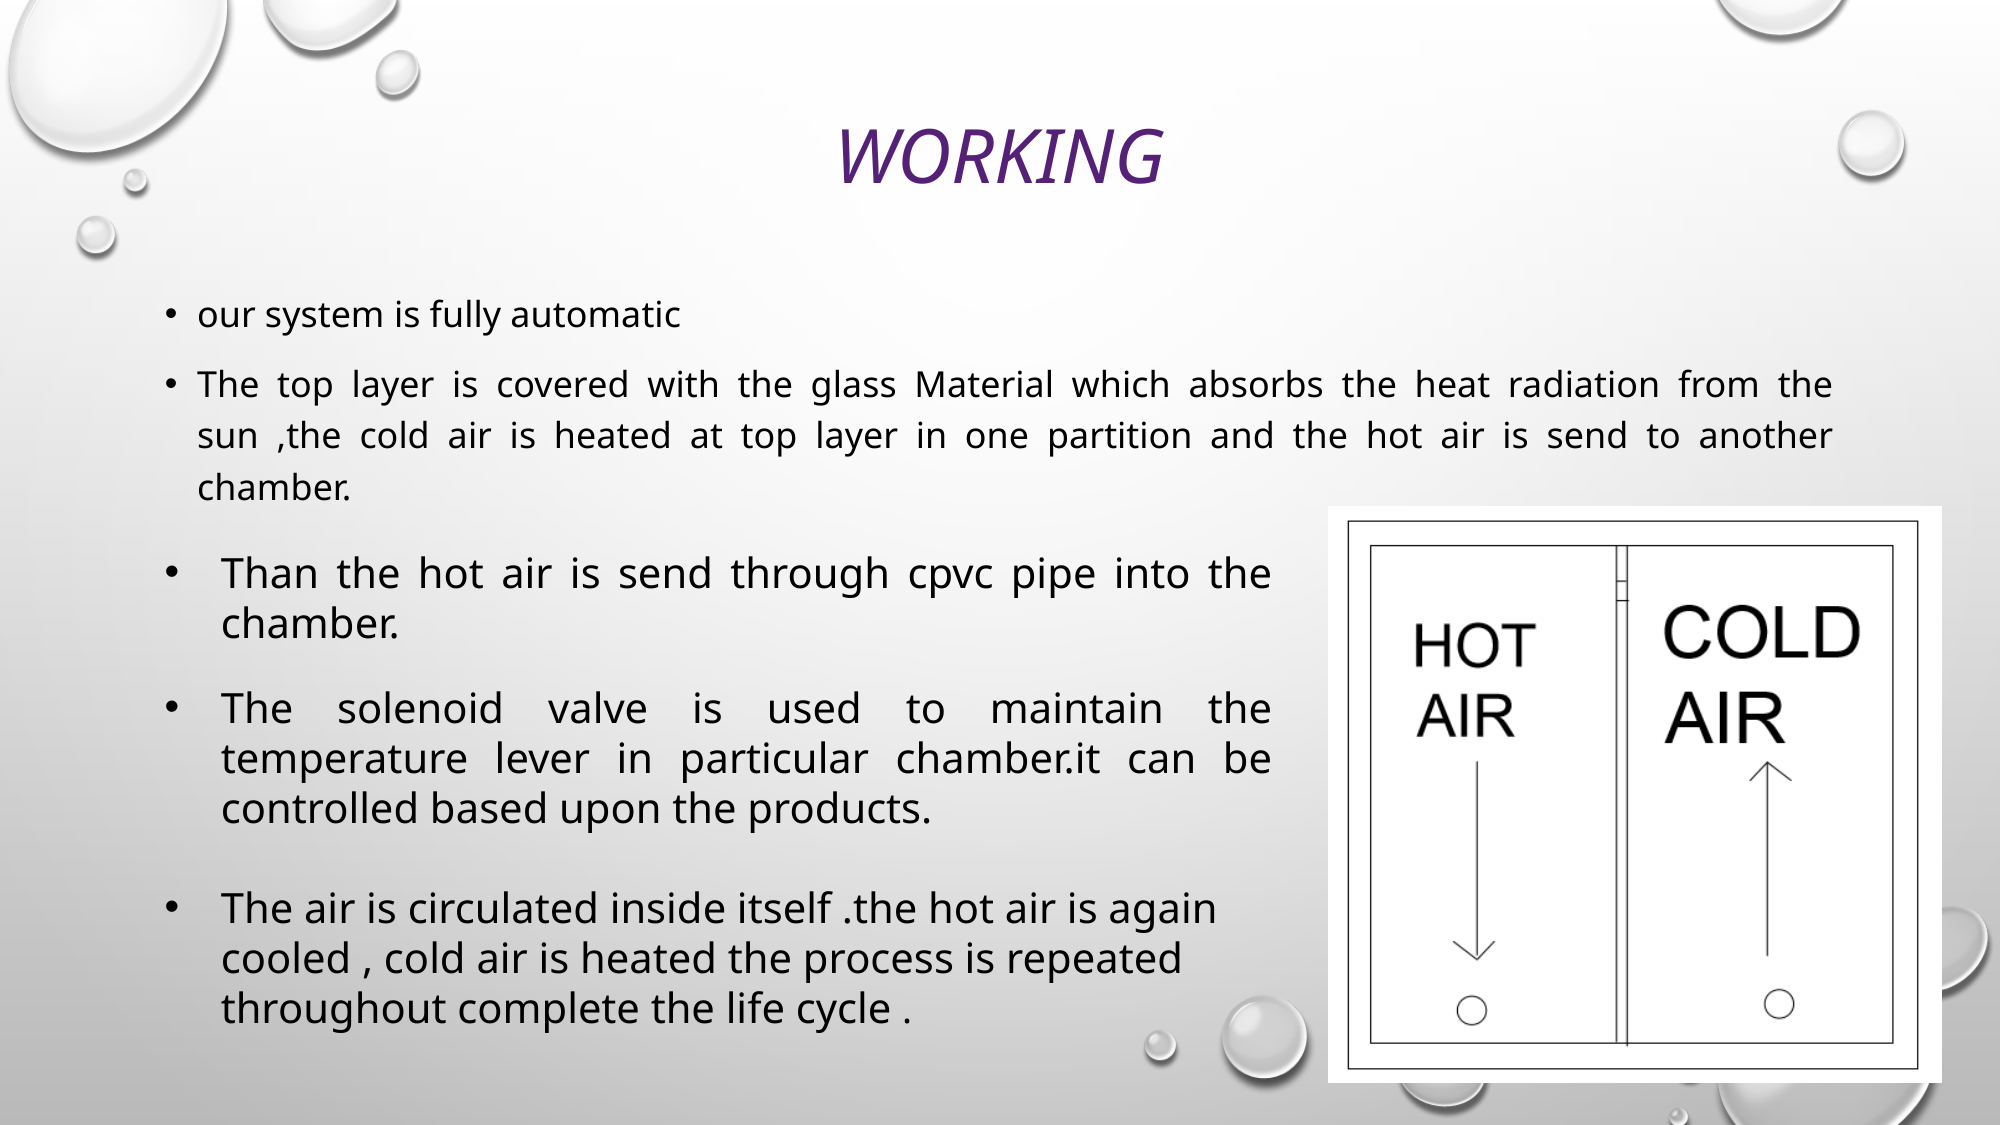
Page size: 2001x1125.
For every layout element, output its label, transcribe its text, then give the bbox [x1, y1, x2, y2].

text_box Than the hot air is send through cpvc pipe into the chamber. The solenoid valve is used to maintain the temperature lever in particular chamber.it can be controlled based upon the products. The air is circulated inside itself .the hot air is again cooled , cold air is heated the process is repeated throughout complete the life cycle . [149, 539, 1288, 1084]
picture [0, 0, 2000, 1125]
title working [149, 101, 1851, 217]
list our system is fully automatic The top layer is covered with the glass Material which absorbs the heat radiation from the sun ,the cold air is heated at top layer in one partition and the hot air is send to another chamber. [149, 275, 1850, 517]
